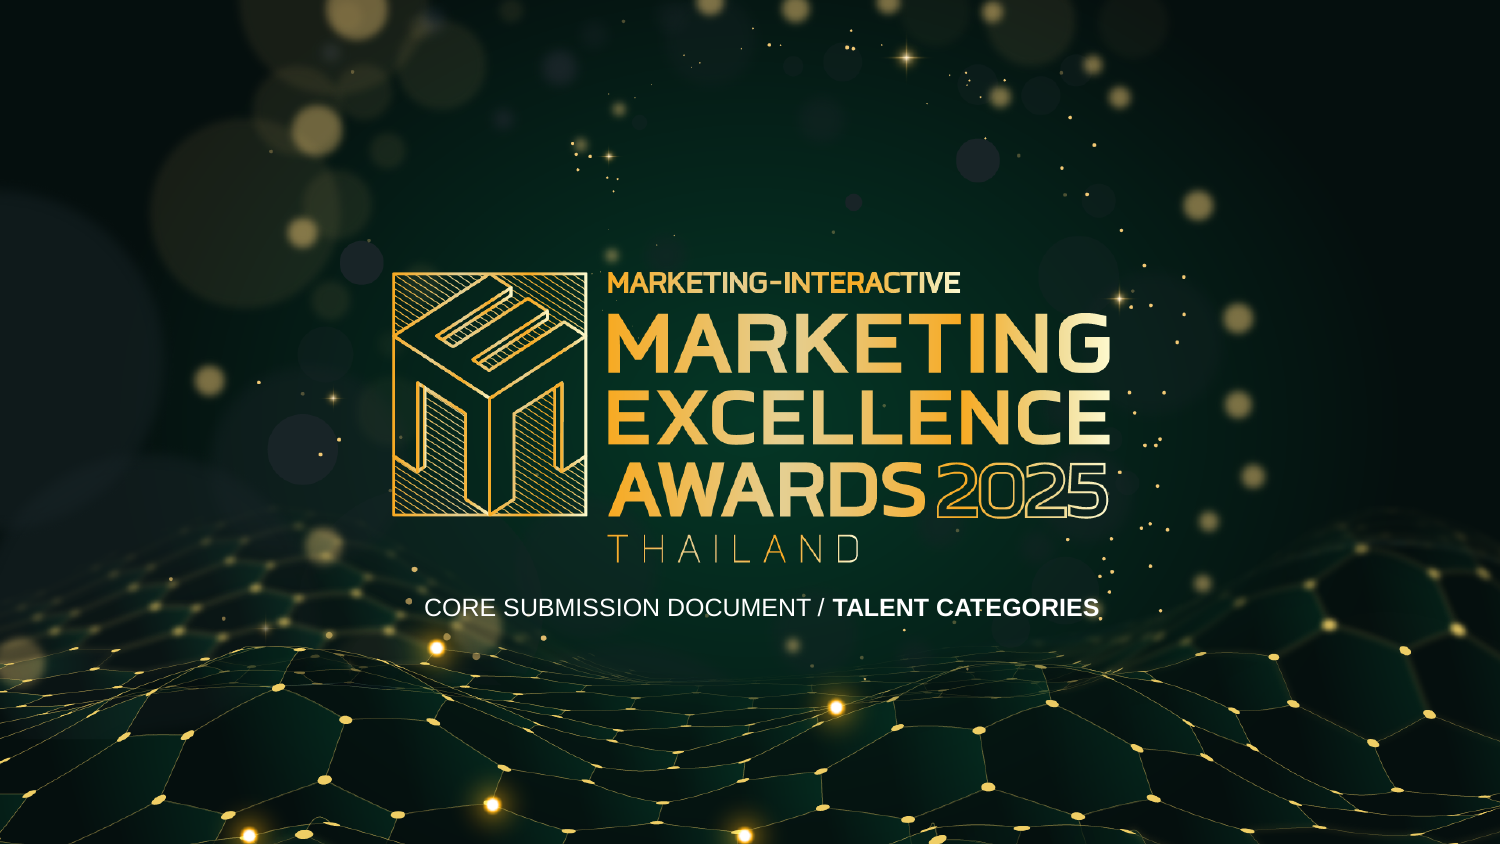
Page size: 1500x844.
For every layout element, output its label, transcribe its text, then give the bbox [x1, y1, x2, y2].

text_box CORE SUBMISSION DOCUMENT / TALENT CATEGORIES [300, 584, 1225, 629]
picture [0, 0, 1500, 844]
